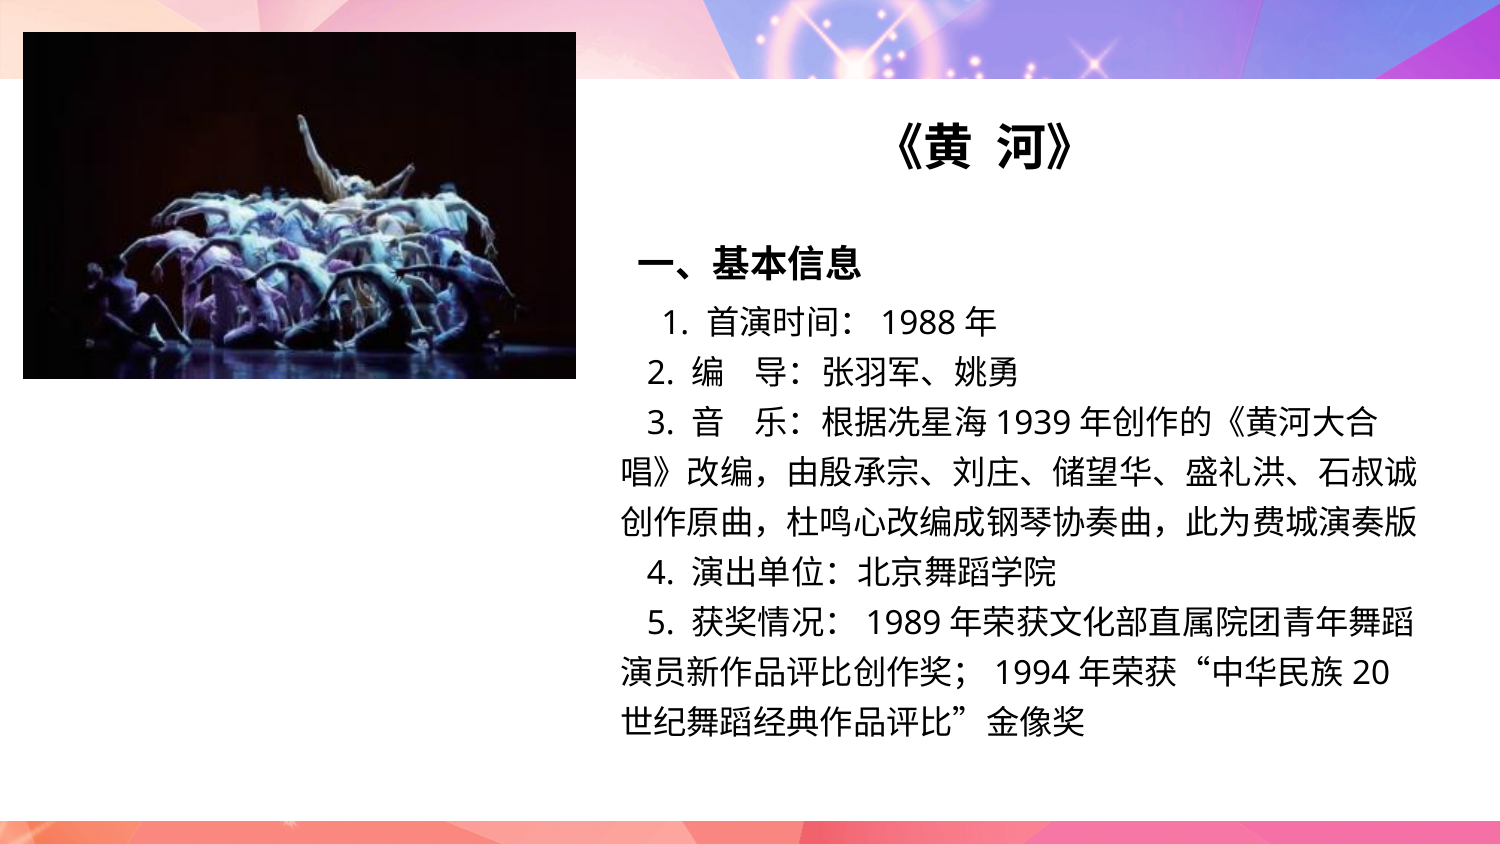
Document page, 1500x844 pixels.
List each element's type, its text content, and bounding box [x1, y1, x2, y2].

picture [0, 821, 1500, 844]
text_box 一、基本信息 1. 首演时间：1988年 2. 编 导：张羽军、姚勇 3. 音 乐：根据冼星海1939年创作的《黄河大合唱》改编，由殷承宗、刘庄、储望华、盛礼洪、石叔诚创作原曲，杜鸣心改编成钢琴协奏曲，此为费城演奏版 4. 演出单位：北京舞蹈学院 5. 获奖情况：1989年荣获文化部直属院团青年舞蹈演员新作品评比创作奖；1994年荣获“中华民族20世纪舞蹈经典作品评比”金像奖 [605, 221, 1439, 749]
text_box 《黄 河》 [576, 107, 1402, 183]
picture [0, 0, 1500, 379]
